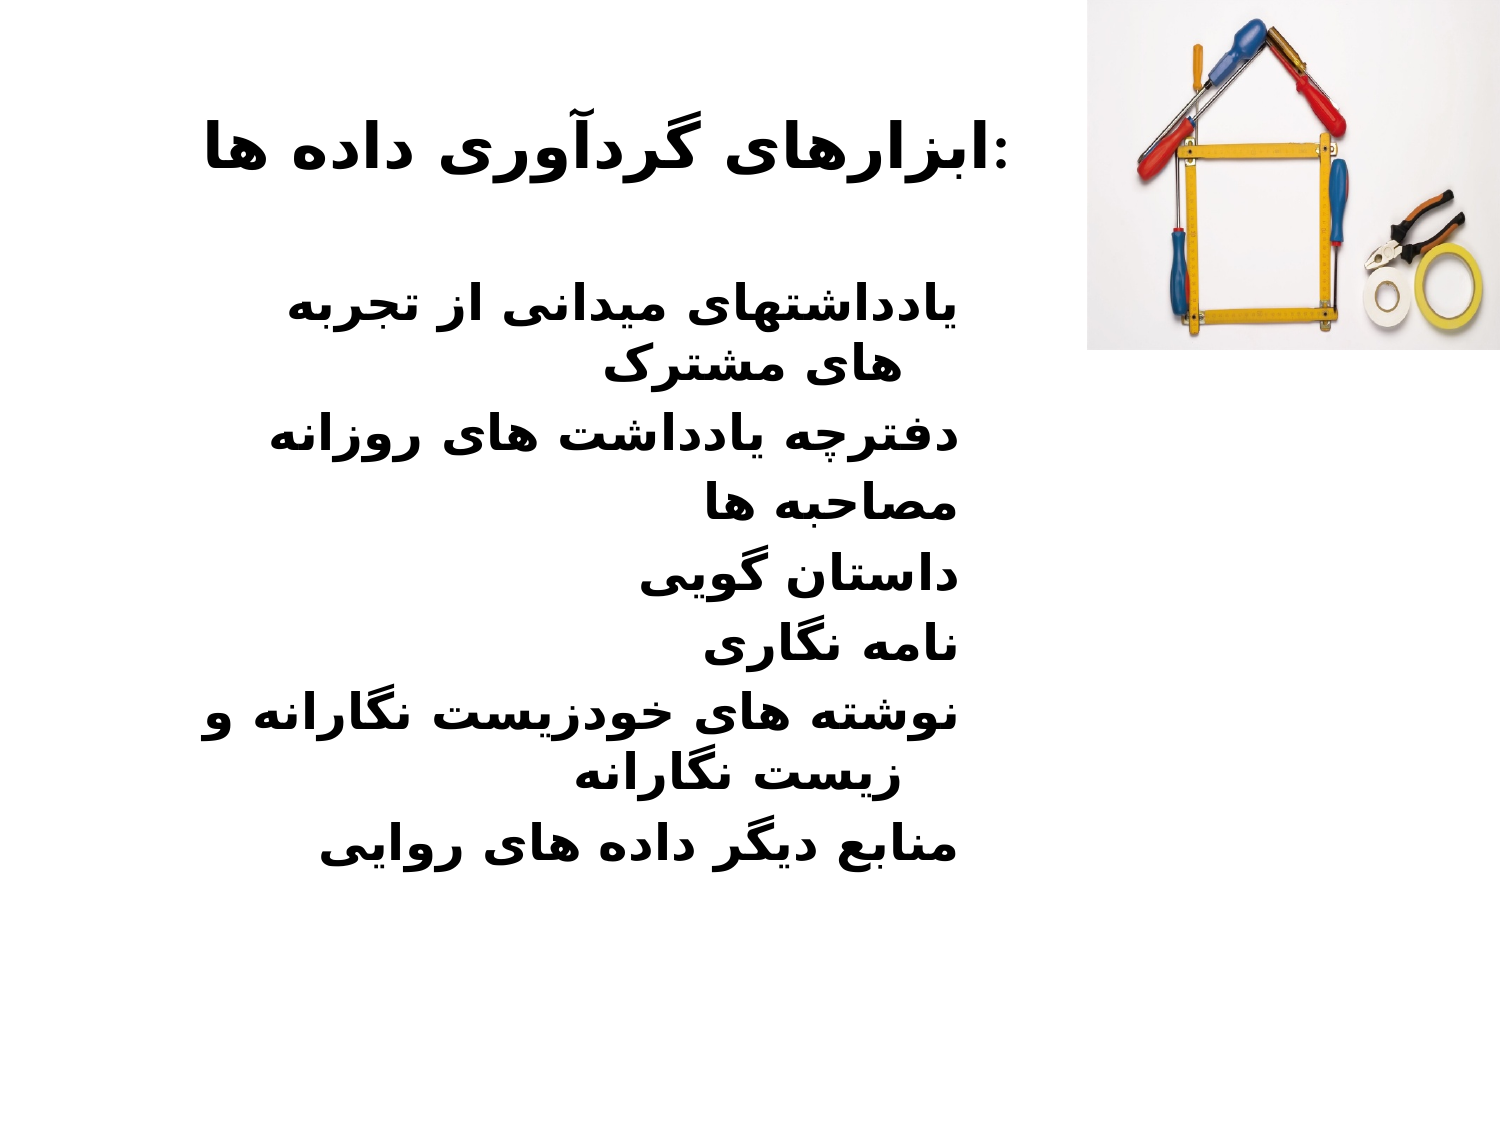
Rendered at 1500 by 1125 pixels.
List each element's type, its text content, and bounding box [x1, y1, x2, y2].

list یادداشتهای میدانی از تجربه های مشترک دفترچه یادداشت های روزانه مصاحبه ها داستان گویی نامه نگاری نوشته های خودزیست نگارانه و زیست نگارانه منابع دیگر داده های روایی [174, 262, 975, 750]
picture [1087, 0, 1500, 351]
title ابزارهای گردآوری داده ها: [174, 87, 1038, 275]
